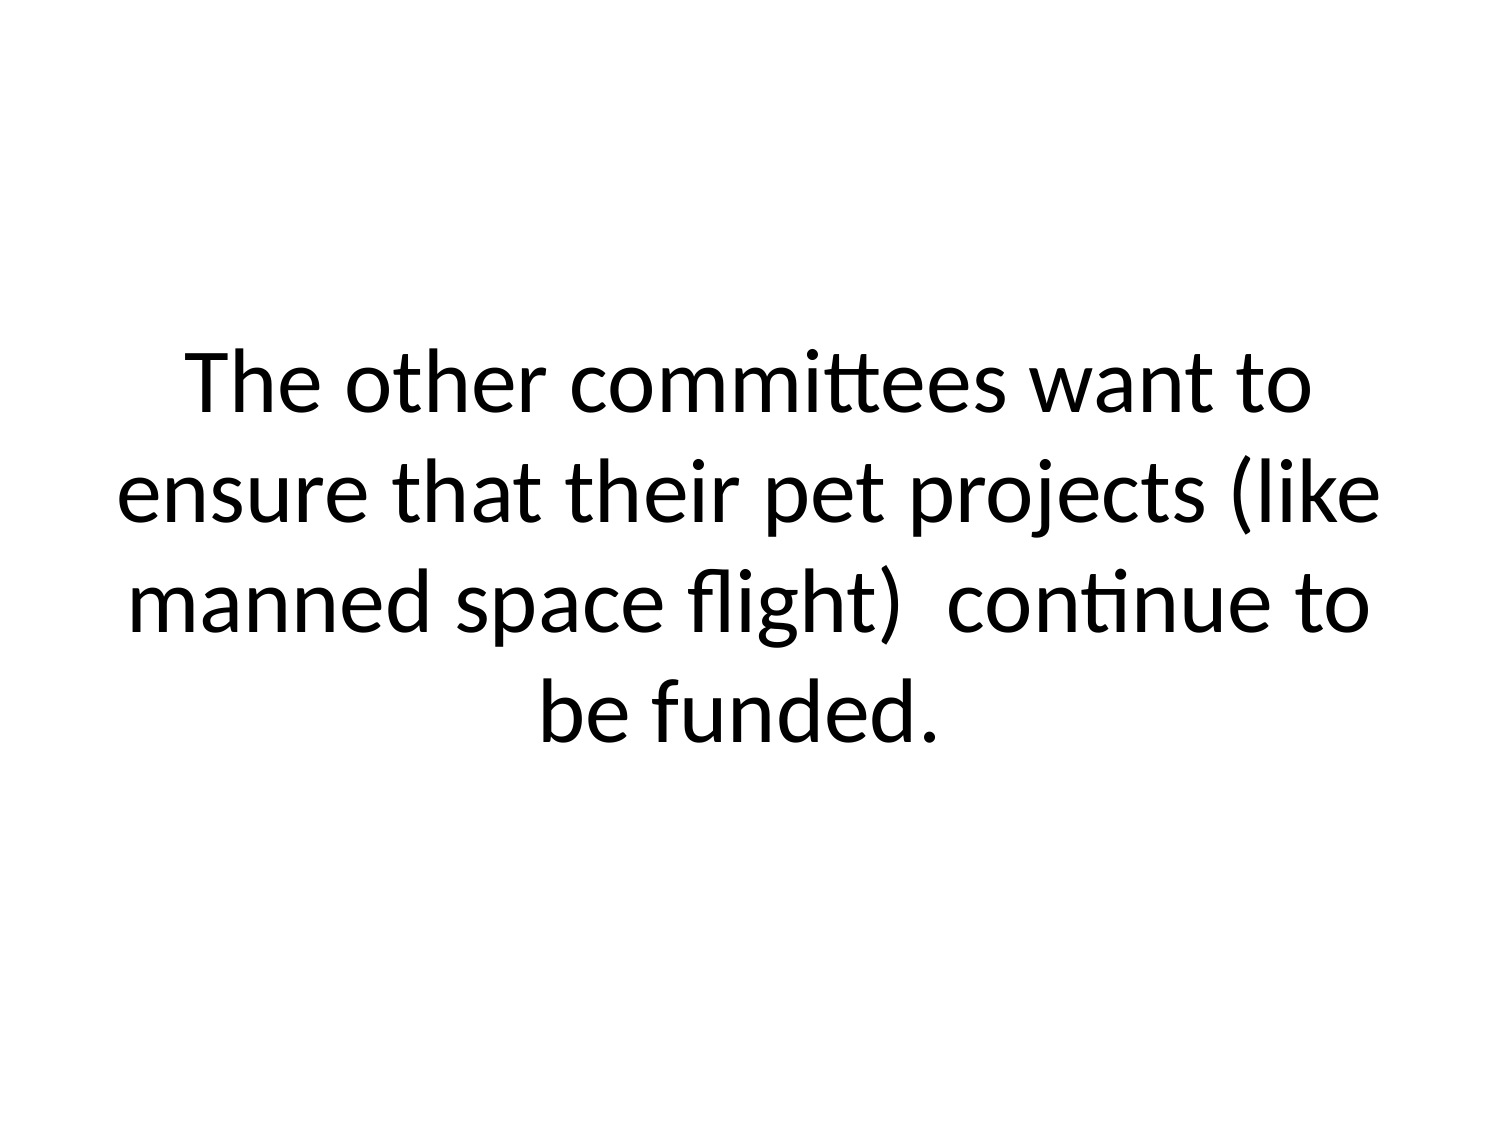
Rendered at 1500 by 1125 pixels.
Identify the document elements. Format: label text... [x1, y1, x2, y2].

title The other committees want to ensure that their pet projects (like manned space flight) continue to be funded. [74, 44, 1426, 1038]
